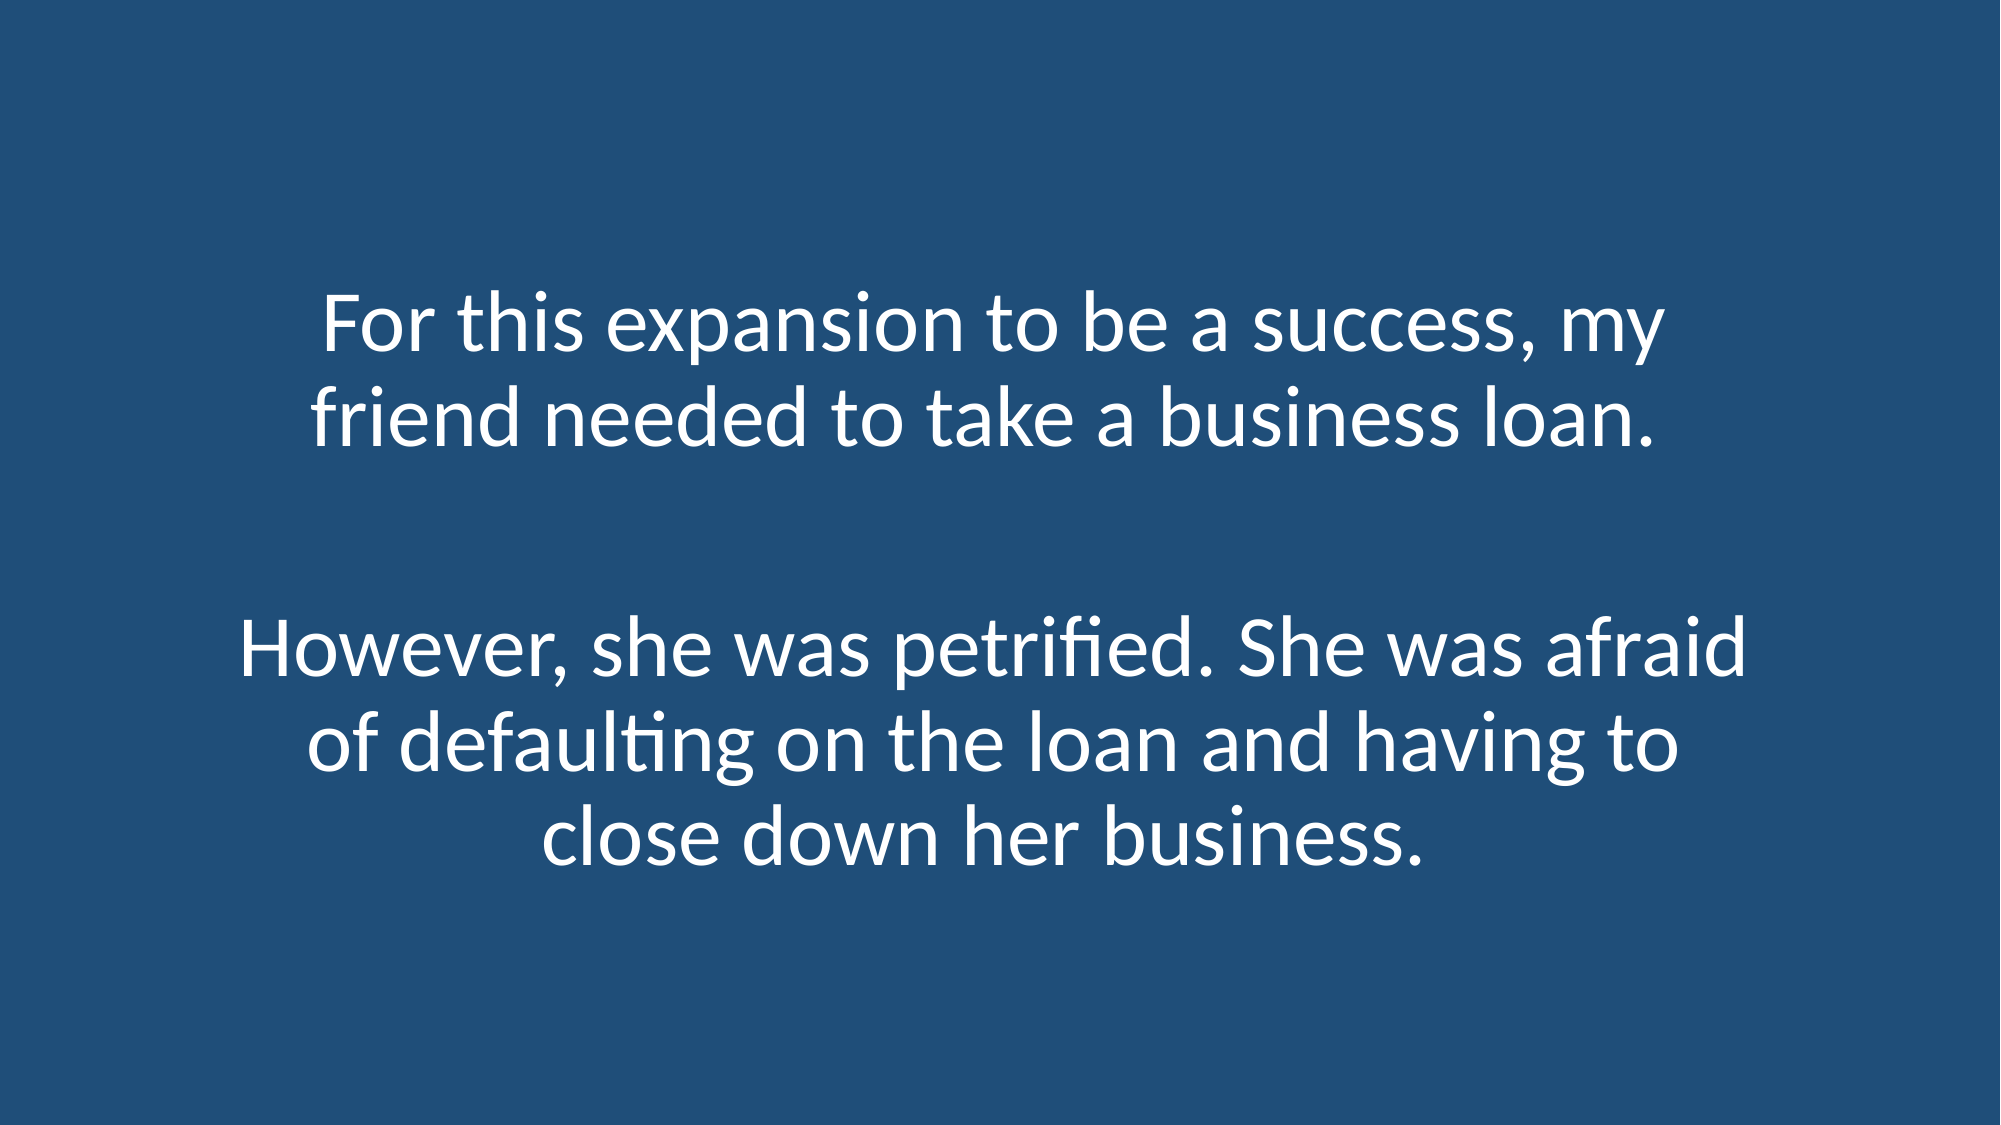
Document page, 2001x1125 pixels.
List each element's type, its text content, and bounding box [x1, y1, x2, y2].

list For this expansion to be a success, my friend needed to take a business loan. However, she was petrified. She was afraid of defaulting on the loan and having to close down her business. [196, 268, 1793, 604]
